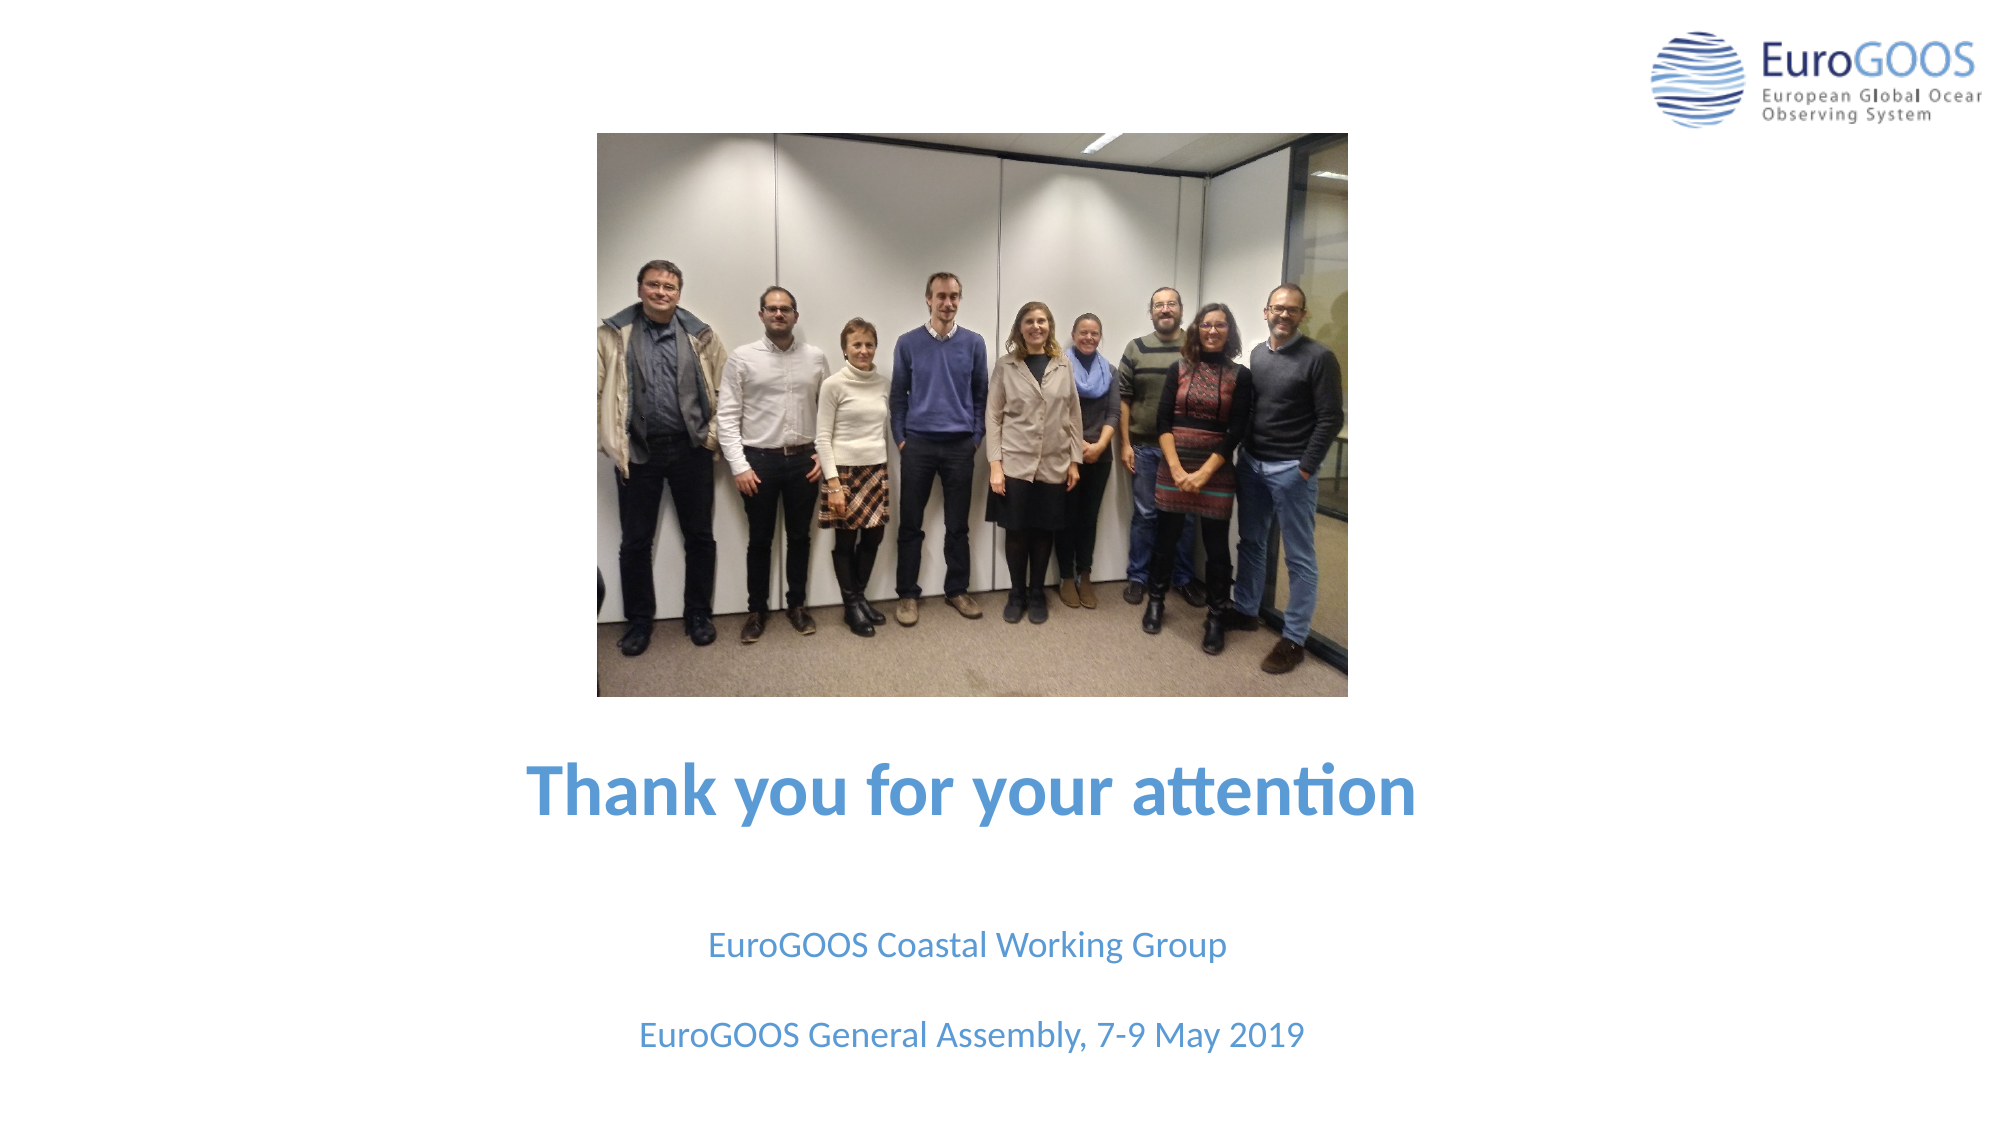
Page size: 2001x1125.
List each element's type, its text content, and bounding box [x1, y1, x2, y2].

text_box Thank you for your attention EuroGOOS Coastal Working Group EuroGOOS General Assembly, 7-9 May 2019 [67, 732, 1877, 1063]
picture [1646, 24, 1982, 134]
picture [597, 133, 1348, 697]
